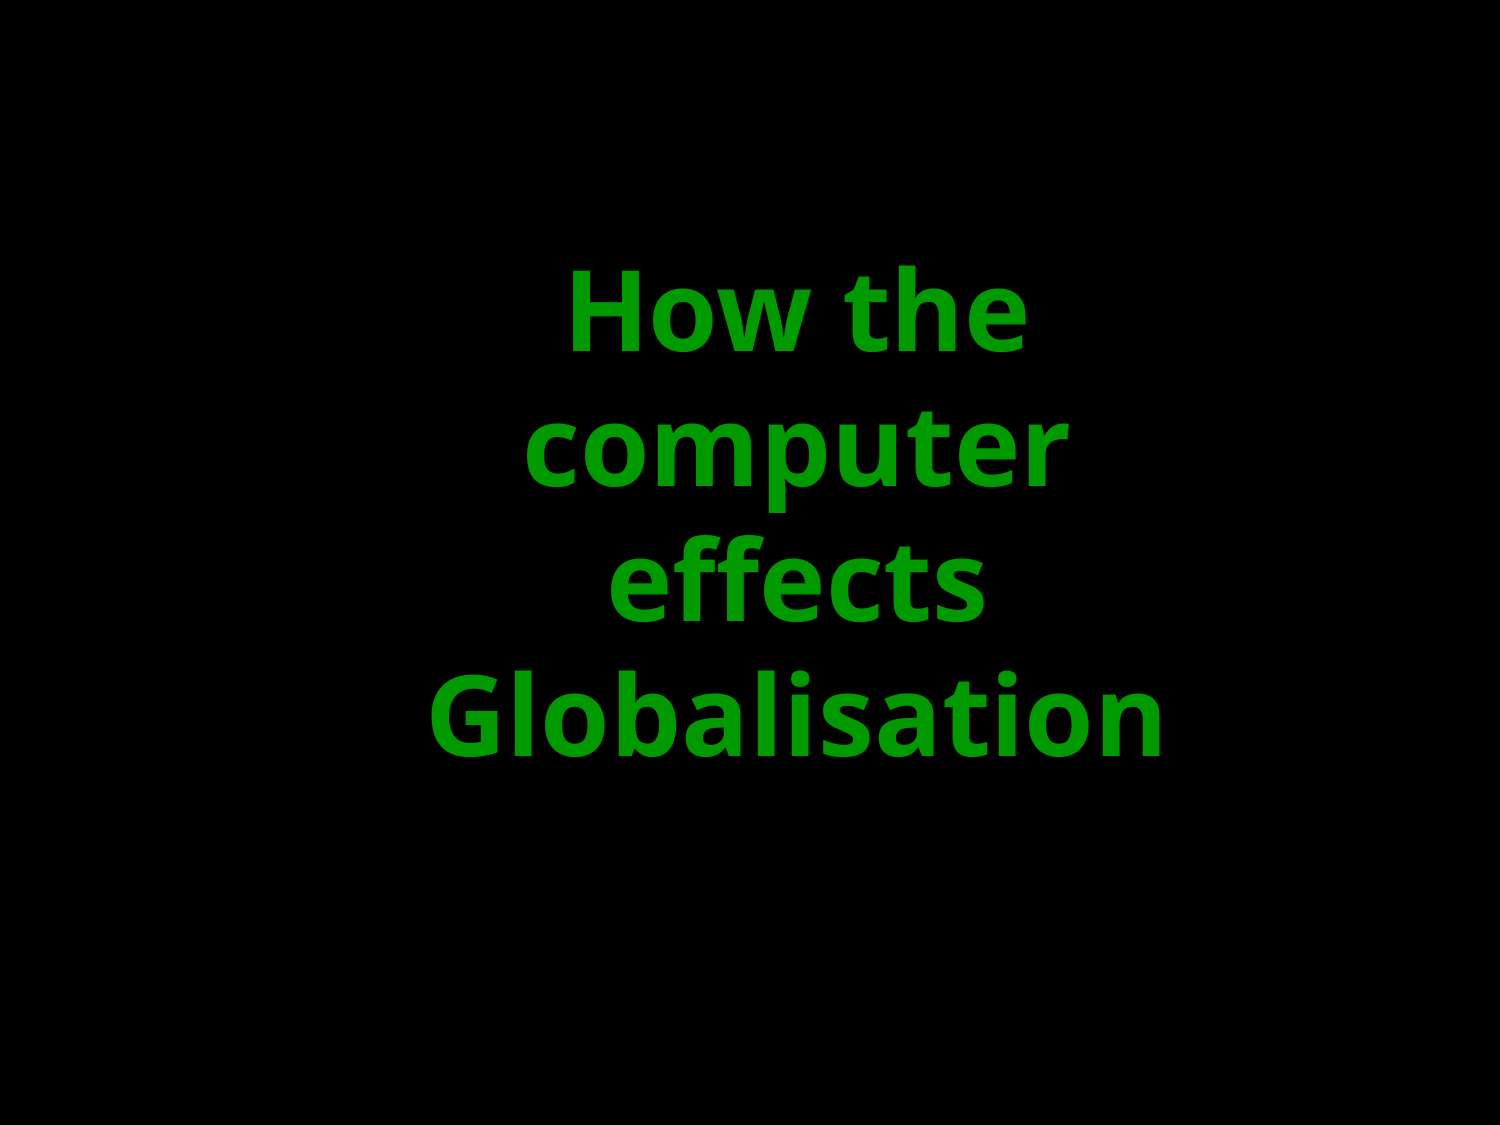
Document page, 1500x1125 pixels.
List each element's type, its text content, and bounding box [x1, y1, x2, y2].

text_box How the computer effects Globalisation [407, 231, 1187, 787]
